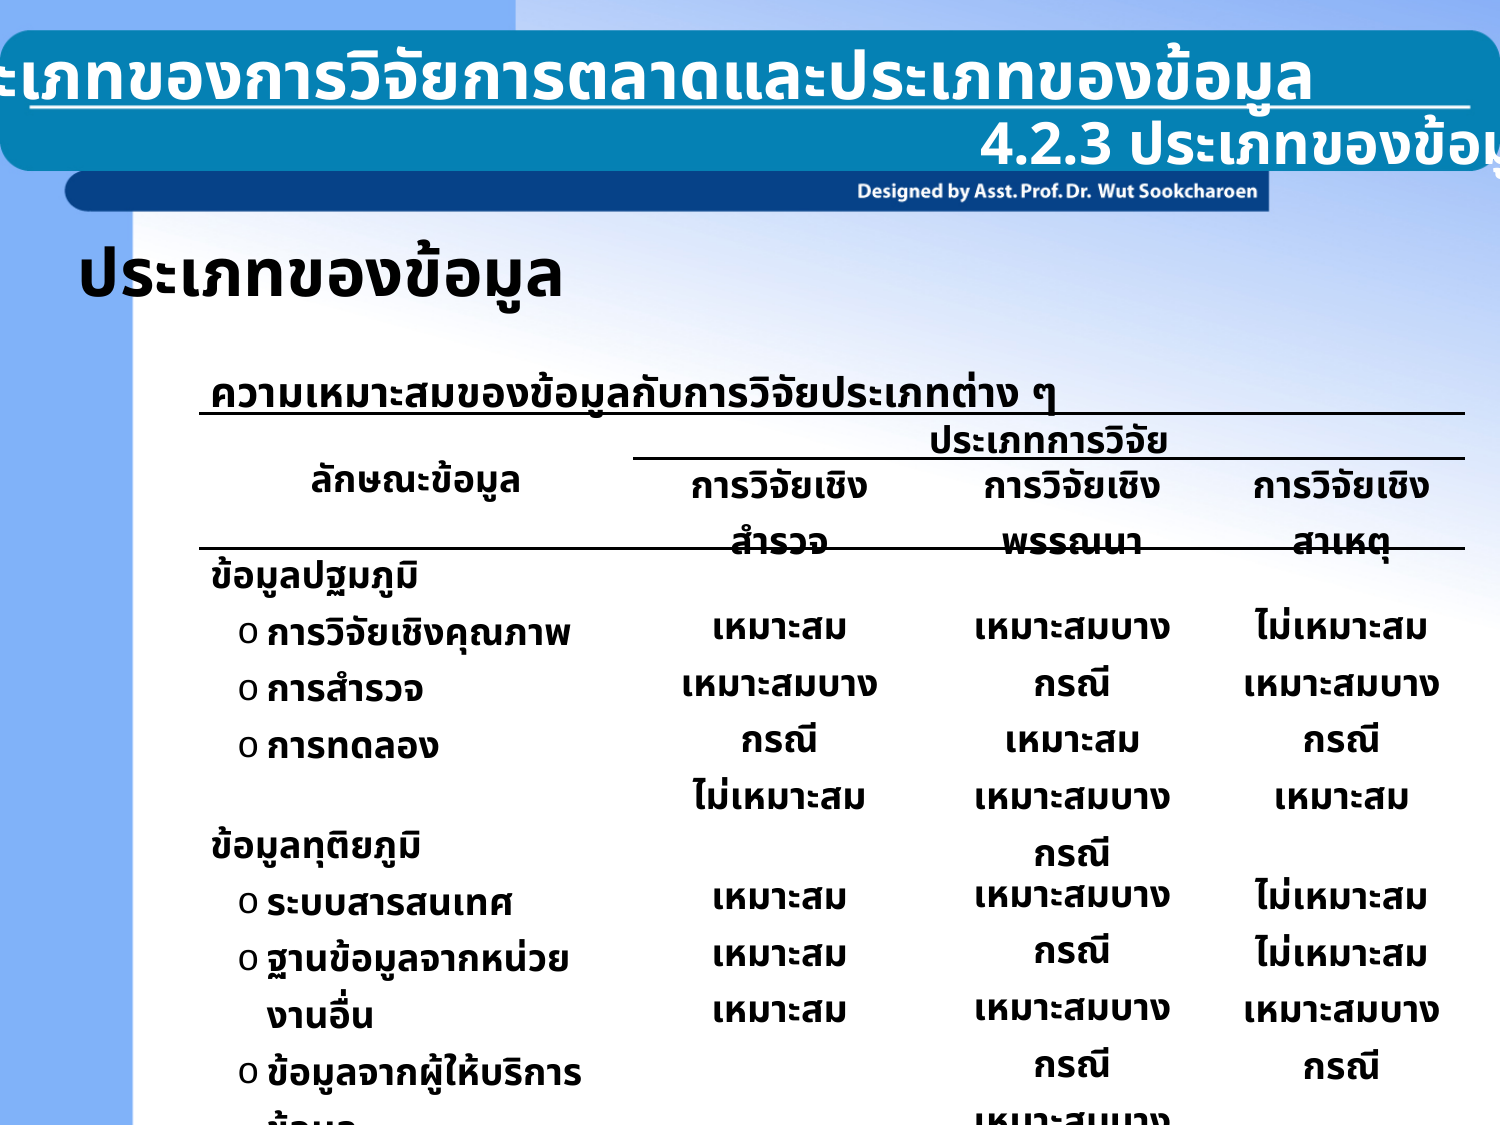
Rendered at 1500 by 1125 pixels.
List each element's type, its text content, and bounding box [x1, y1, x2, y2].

table_cell ข้อมูลทุติยภูมิ ระบบสารสนเทศ ฐานข้อมูลจากหน่วยงานอื่น ข้อมูลจากผู้ให้บริการข้อมูล [199, 819, 633, 1125]
table_cell การวิจัยเชิงสำรวจ [633, 460, 926, 547]
table_cell ไม่เหมาะสม เหมาะสมบางกรณี เหมาะสม [1219, 550, 1465, 819]
picture [0, 0, 1500, 53]
table_cell ไม่เหมาะสม ไม่เหมาะสม เหมาะสมบางกรณี [1219, 819, 1465, 1125]
table_cell การวิจัยเชิงสาเหตุ [1219, 460, 1465, 547]
table_cell เหมาะสม เหมาะสมบางกรณี ไม่เหมาะสม [633, 550, 926, 819]
text_box 4.2 ประเภทของการวิจัยการตลาดและประเภทของข้อมูล [0, 25, 1332, 201]
table_header ความเหมาะสมของข้อมูลกับการวิจัยประเภทต่าง ๆ [199, 363, 1465, 412]
text_box ประเภทของข้อมูล [62, 222, 581, 318]
table_cell เหมาะสมบางกรณี เหมาะสม เหมาะสมบางกรณี [926, 550, 1219, 819]
picture [0, 184, 1500, 1125]
table_cell การวิจัยเชิงพรรณนา [926, 460, 1219, 547]
table_cell เหมาะสมบางกรณี เหมาะสมบางกรณี เหมาะสมบางกรณี [926, 819, 1219, 1125]
text_box 4.2.3 ประเภทของข้อมูล [965, 98, 1500, 184]
table_cell เหมาะสม เหมาะสม เหมาะสม [633, 819, 926, 1125]
table_cell ลักษณะข้อมูล [199, 415, 633, 547]
table_cell ประเภทการวิจัย [633, 415, 1465, 457]
table_cell ข้อมูลปฐมภูมิ การวิจัยเชิงคุณภาพ การสำรวจ การทดลอง [199, 550, 633, 819]
